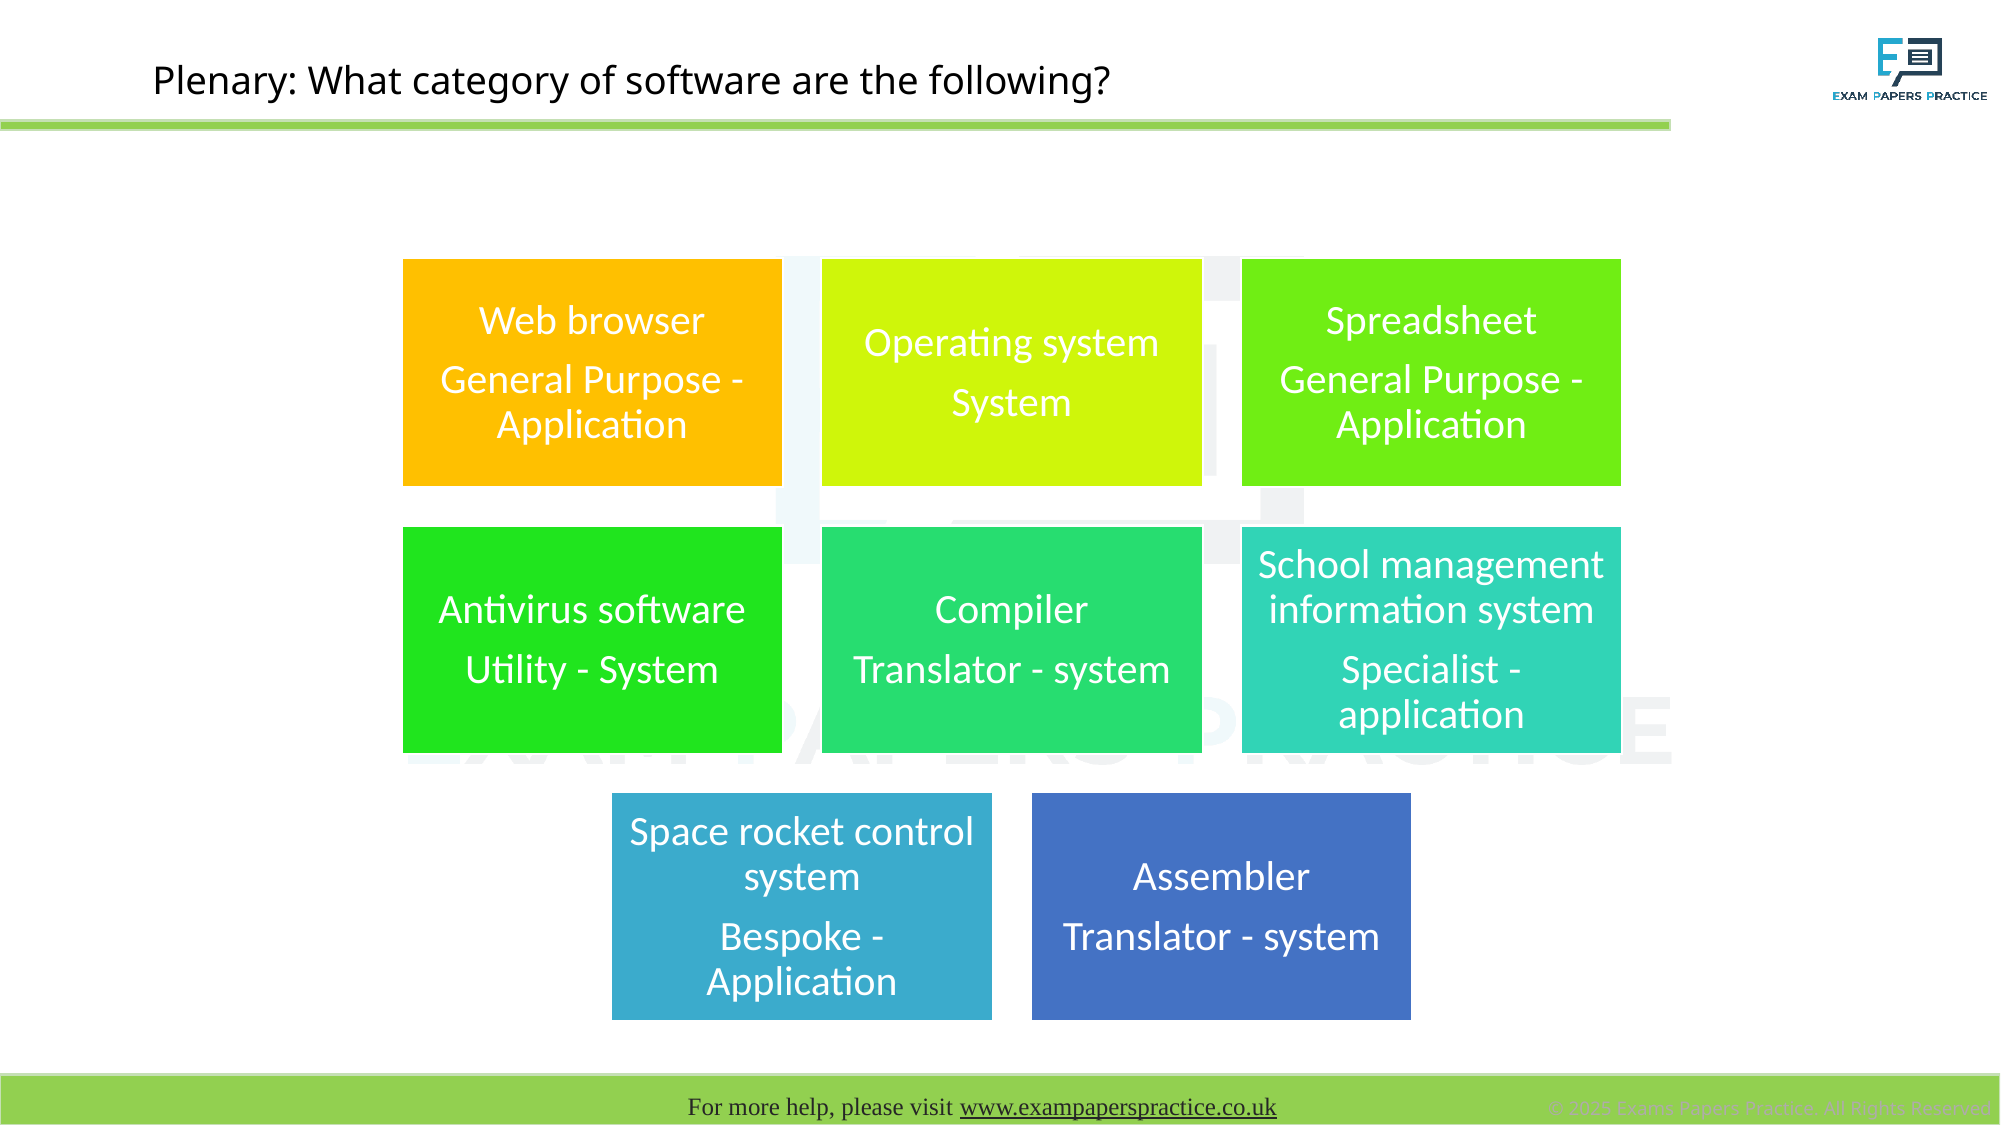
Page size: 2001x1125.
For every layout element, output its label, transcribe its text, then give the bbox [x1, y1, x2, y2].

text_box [365, 258, 1659, 1022]
title Plenary: What category of software are the following? [137, 52, 1863, 162]
